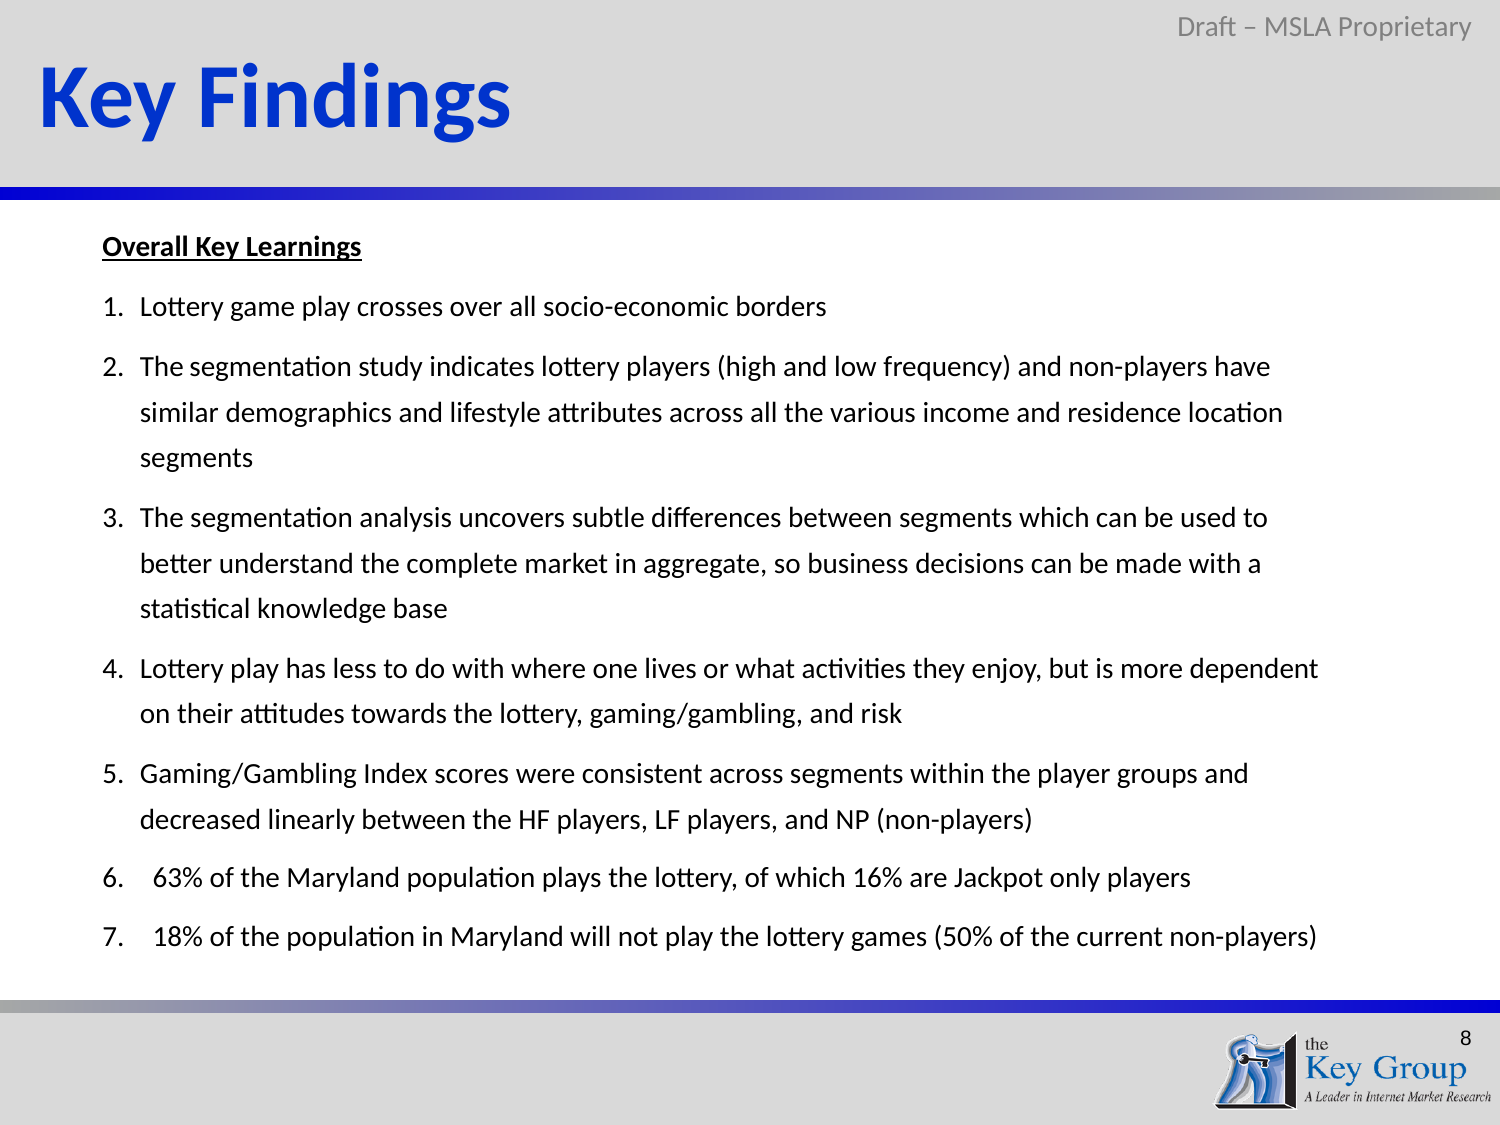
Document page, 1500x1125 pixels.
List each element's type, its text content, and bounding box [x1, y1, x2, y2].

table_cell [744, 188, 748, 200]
table_cell 47% [920, 188, 925, 200]
text_box Draft – MSLA Proprietary [1162, 0, 1500, 50]
picture [1212, 1017, 1500, 1111]
list Key Findings [24, 27, 1025, 141]
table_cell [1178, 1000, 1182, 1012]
text_box Overall Key Learnings Lottery game play crosses over all socio-economic borders The segmentation study indicates lottery players (high and low frequency) and non-players have similar demographics and lifestyle attributes across all the various income and residence location segments The segmentation analysis uncovers subtle differences between segments which can be used to better understand the complete market in aggregate, so business decisions can be made with a statistical knowledge base Lottery play has less to do with where one lives or what activities they enjoy, but is more dependent on their attitudes towards the lottery, gaming/gambling, and risk Gaming/Gambling Index scores were consistent across segments within the player groups and decreased linearly between the HF players, LF players, and NP (non-players) 63% of the Maryland population plays the lottery, of which 16% are Jackpot only players 18% of the population in Maryland will not play the lottery games (50% of the current non-players) [87, 209, 1363, 960]
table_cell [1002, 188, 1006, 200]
